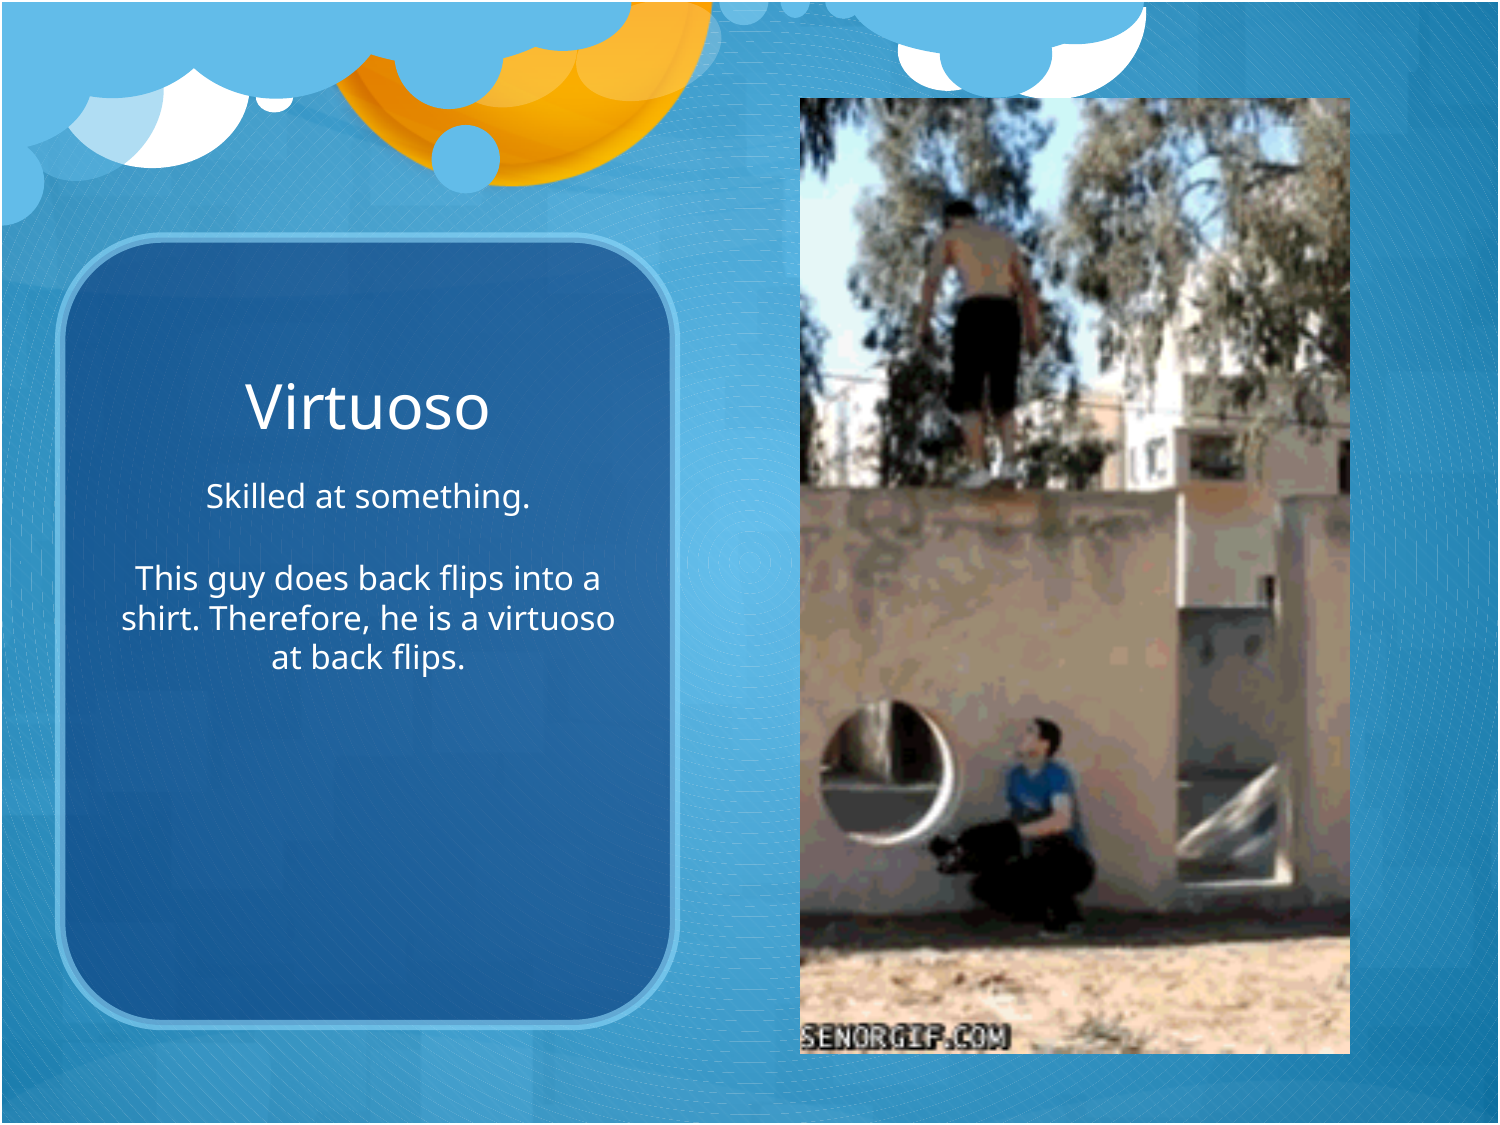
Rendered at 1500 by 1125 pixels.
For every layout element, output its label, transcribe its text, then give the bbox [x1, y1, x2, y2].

title Virtuoso [87, 275, 650, 450]
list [799, 97, 1351, 1055]
picture [2, 2, 1498, 1123]
list Skilled at something. This guy does back flips into a shirt. Therefore, he is a virtuoso at back flips. [87, 467, 650, 988]
